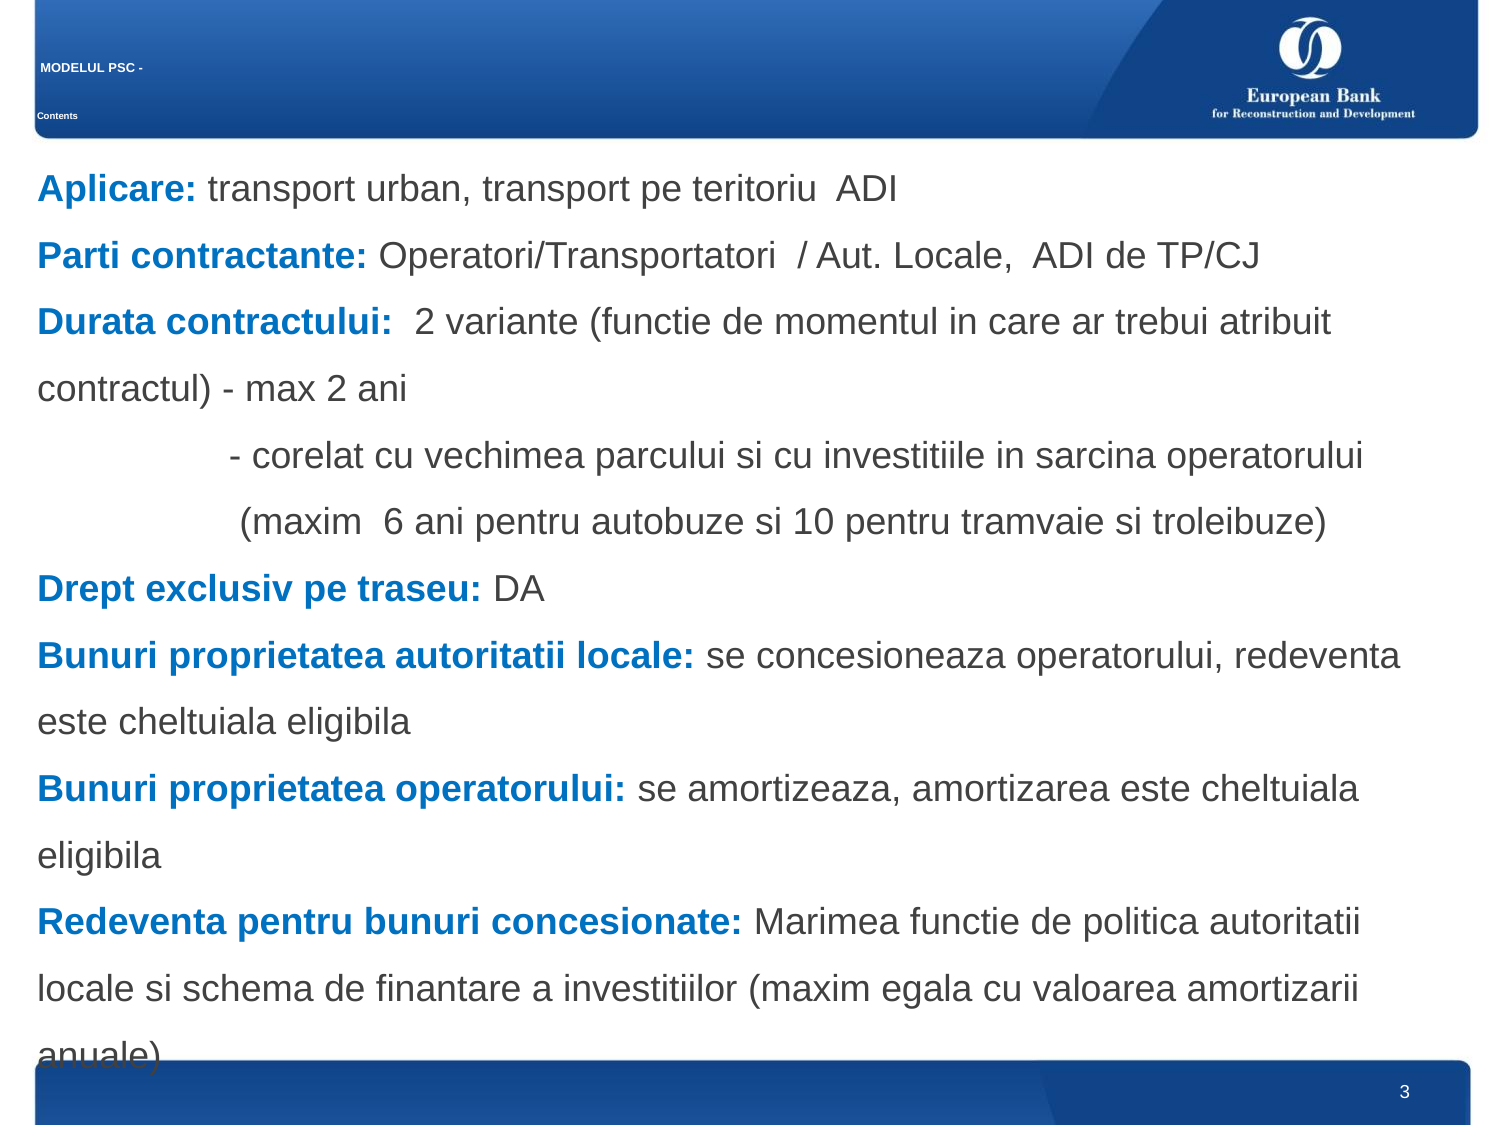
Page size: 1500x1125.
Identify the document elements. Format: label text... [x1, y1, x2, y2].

slide_number 3 [1074, 1061, 1425, 1122]
title MODELUL PSC - Contents [37, 0, 1158, 142]
list Aplicare: transport urban, transport pe teritoriu ADI Parti contractante: Operatori/Transportatori / Aut. Locale, ADI de TP/CJ Durata contractului: 2 variante (functie de momentul in care ar trebui atribuit contractul) - max 2 ani - corelat cu vechimea parcului si cu investitiile in sarcina operatorului (maxim 6 ani pentru autobuze si 10 pentru tramvaie si troleibuze) Drept exclusiv pe traseu: DA Bunuri proprietatea autoritatii locale: se concesioneaza operatorului, redeventa este cheltuiala eligibila Bunuri proprietatea operatorului: se amortizeaza, amortizarea este cheltuiala eligibila Redeventa pentru bunuri concesionate: Marimea functie de politica autoritatii locale si schema de finantare a investitiilor (maxim egala cu valoarea amortizarii anuale) [37, 142, 1441, 1025]
picture [0, 0, 1500, 1125]
text_box [57, 736, 1441, 1025]
